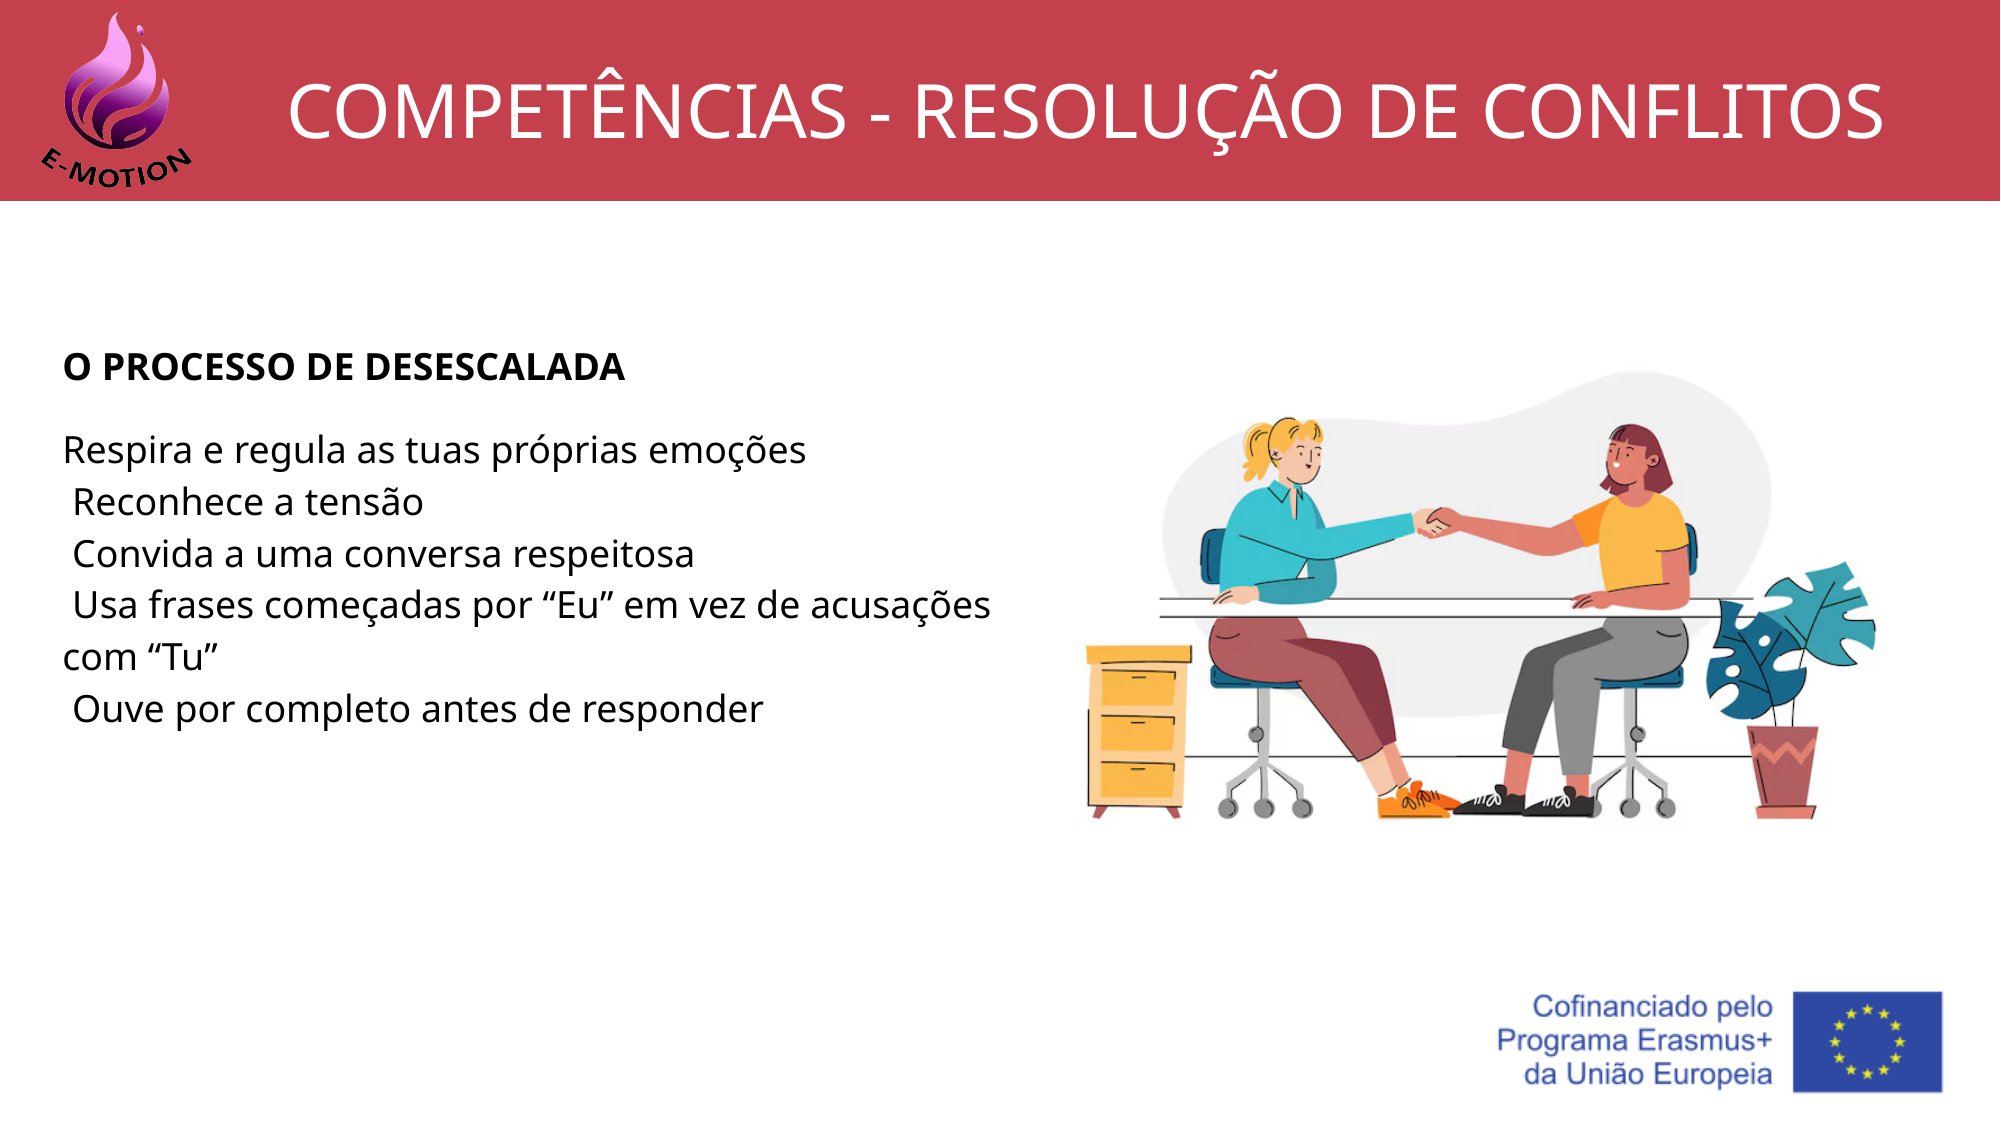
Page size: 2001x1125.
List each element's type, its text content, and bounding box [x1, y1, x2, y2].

text_box O PROCESSO DE DESESCALADA Respira e regula as tuas próprias emoções Reconhece a tensão Convida a uma conversa respeitosa Usa frases começadas por “Eu” em vez de acusações com “Tu” Ouve por completo antes de responder [47, 328, 1050, 814]
picture [0, 0, 253, 247]
picture [1396, 955, 2000, 1125]
picture [1051, 328, 1883, 848]
text_box COMPETÊNCIAS - RESOLUÇÃO DE CONFLITOS [257, 56, 1903, 198]
